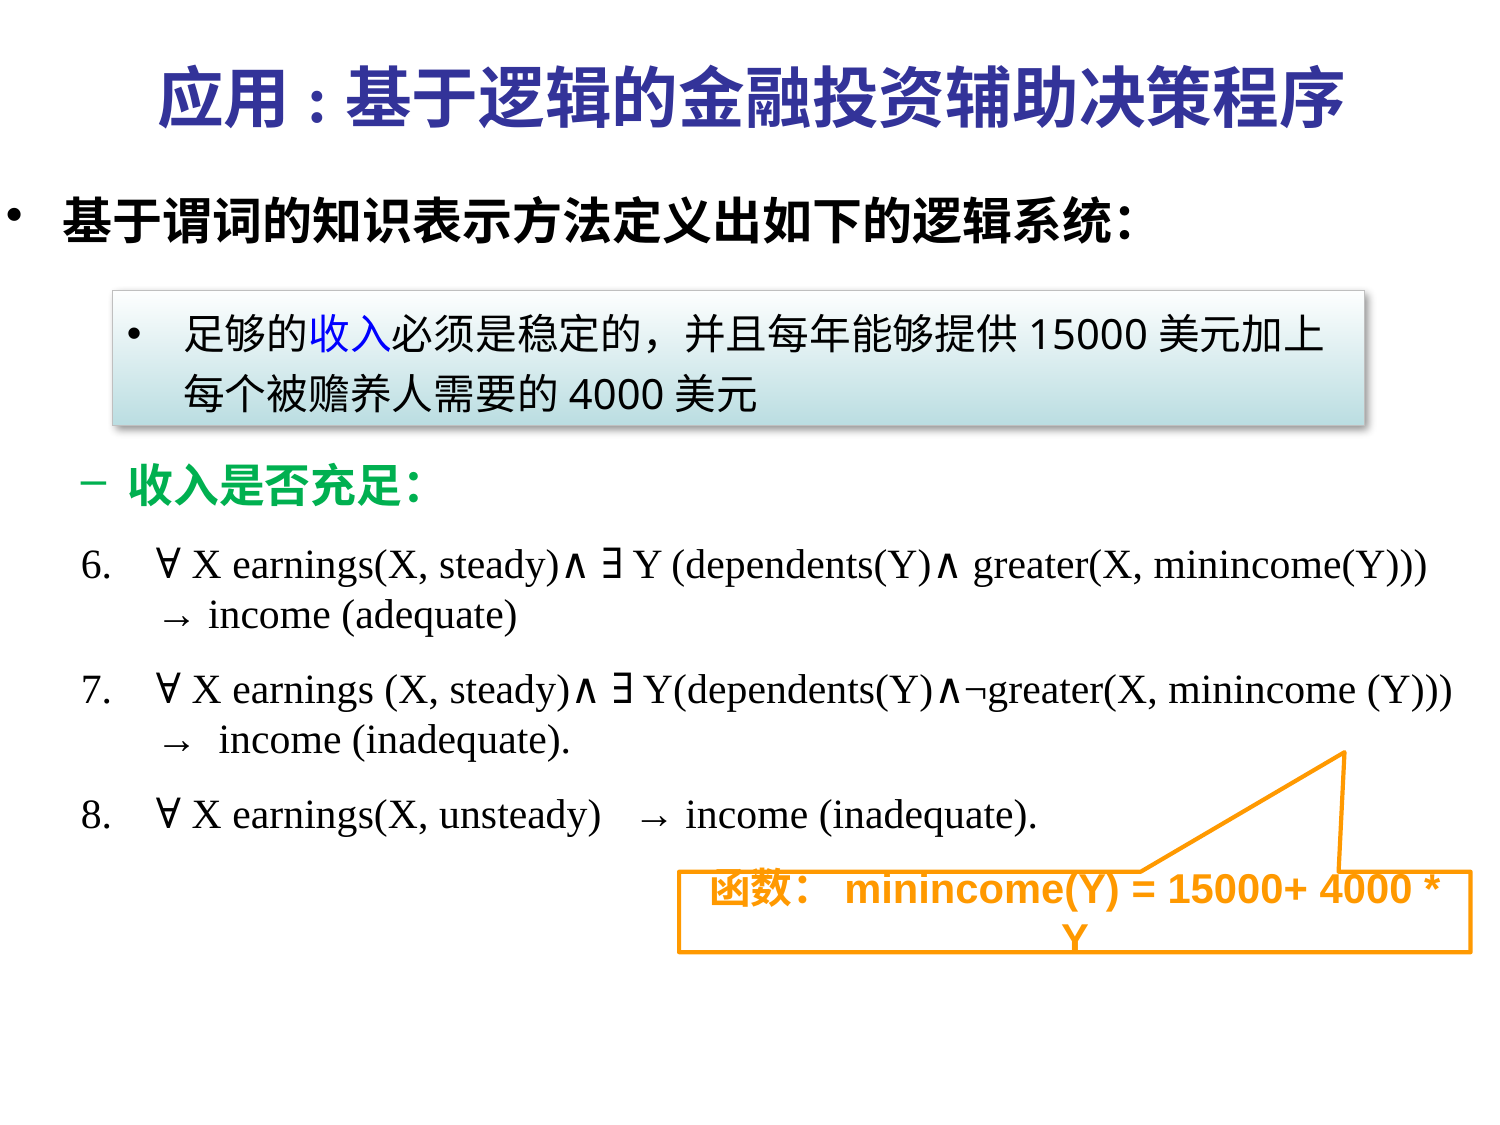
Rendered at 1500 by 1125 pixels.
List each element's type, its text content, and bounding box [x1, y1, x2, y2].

list 基于谓词的知识表示方法定义出如下的逻辑系统： 收入是否充足： ∀ X earnings(X, steady)∧ ∃ Y (dependents(Y)∧ greater(X, minincome(Y))) → income (adequate) ∀ X earnings (X, steady)∧ ∃ Y(dependents(Y)∧¬greater(X, minincome (Y))) → income (inadequate). ∀ X earnings(X, unsteady) → income (inadequate). [5, 196, 1489, 1083]
text_box 足够的收入必须是稳定的，并且每年能够提供15000美元加上每个被赡养人需要的4000美元 [112, 290, 1365, 426]
text_box 函数：minincome(Y) = 15000+ 4000 * Y [677, 750, 1473, 955]
title 应用:基于逻辑的金融投资辅助决策程序 [76, 31, 1427, 161]
